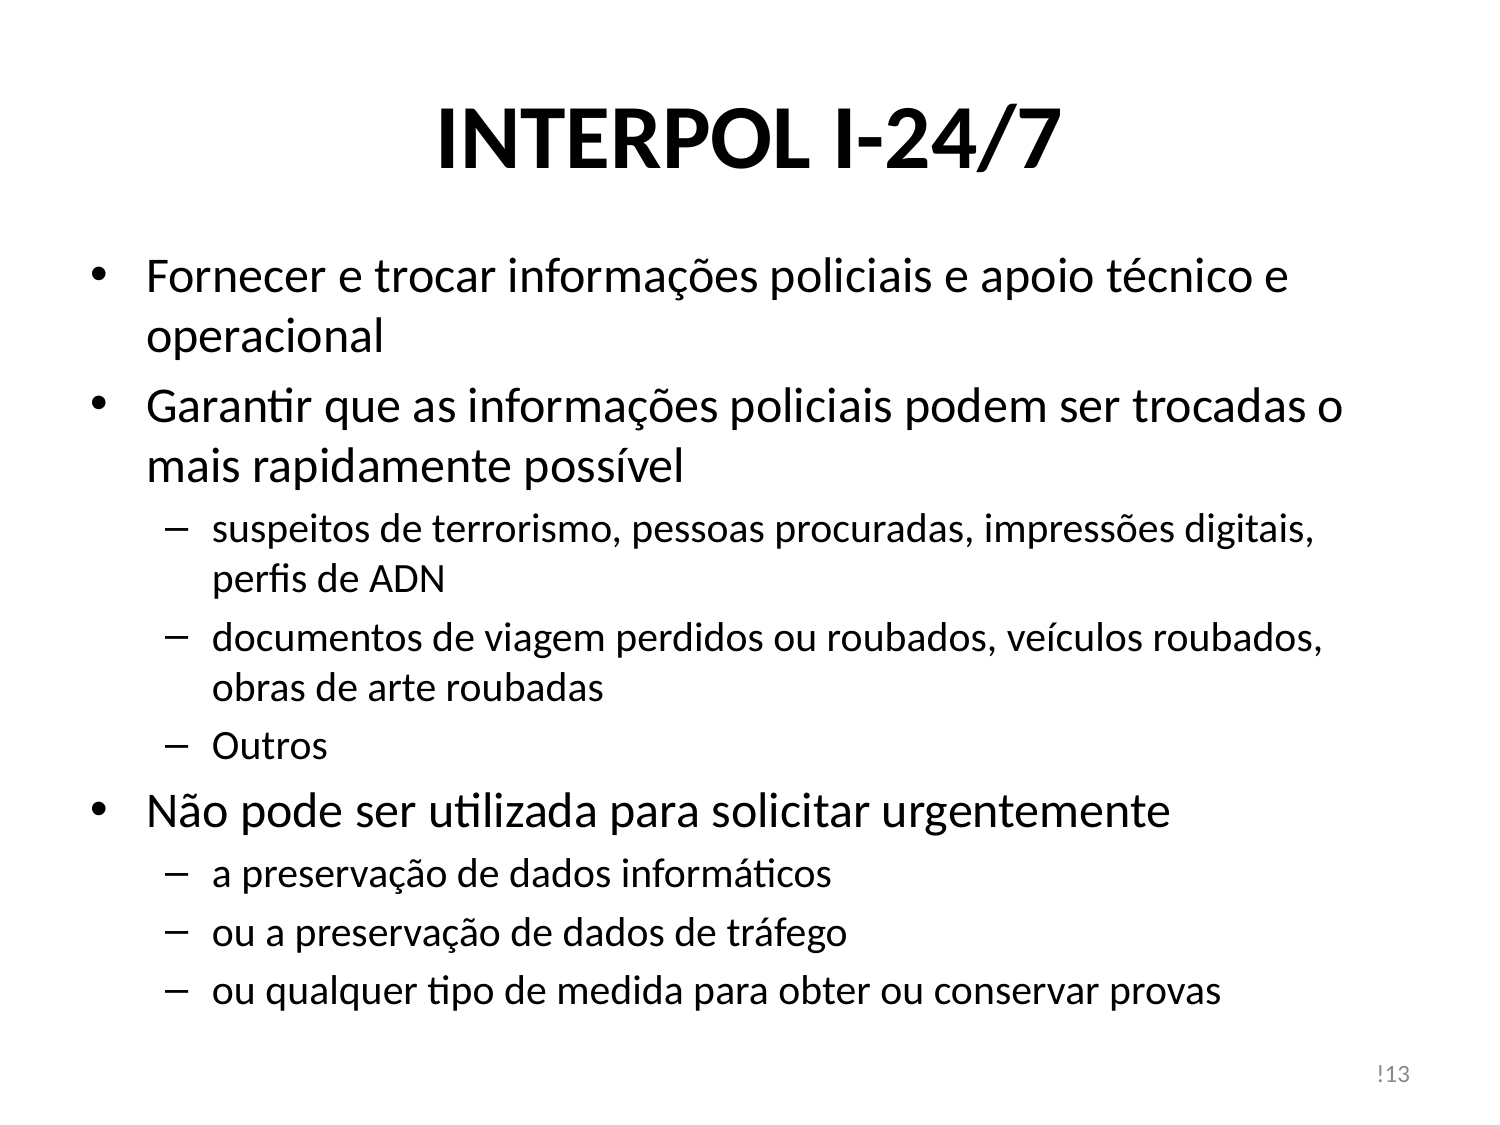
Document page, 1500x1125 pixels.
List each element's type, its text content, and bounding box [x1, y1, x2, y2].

list Fornecer e trocar informações policiais e apoio técnico e operacional Garantir que as informações policiais podem ser trocadas o mais rapidamente possível suspeitos de terrorismo, pessoas procuradas, impressões digitais, perfis de ADN documentos de viagem perdidos ou roubados, veículos roubados, obras de arte roubadas Outros Não pode ser utilizada para solicitar urgentemente a preservação de dados informáticos ou a preservação de dados de tráfego ou qualquer tipo de medida para obter ou conservar provas [75, 236, 1425, 1063]
title INTERPOL I-24/7 [75, 28, 1425, 236]
slide_number !13 [1074, 1042, 1425, 1103]
